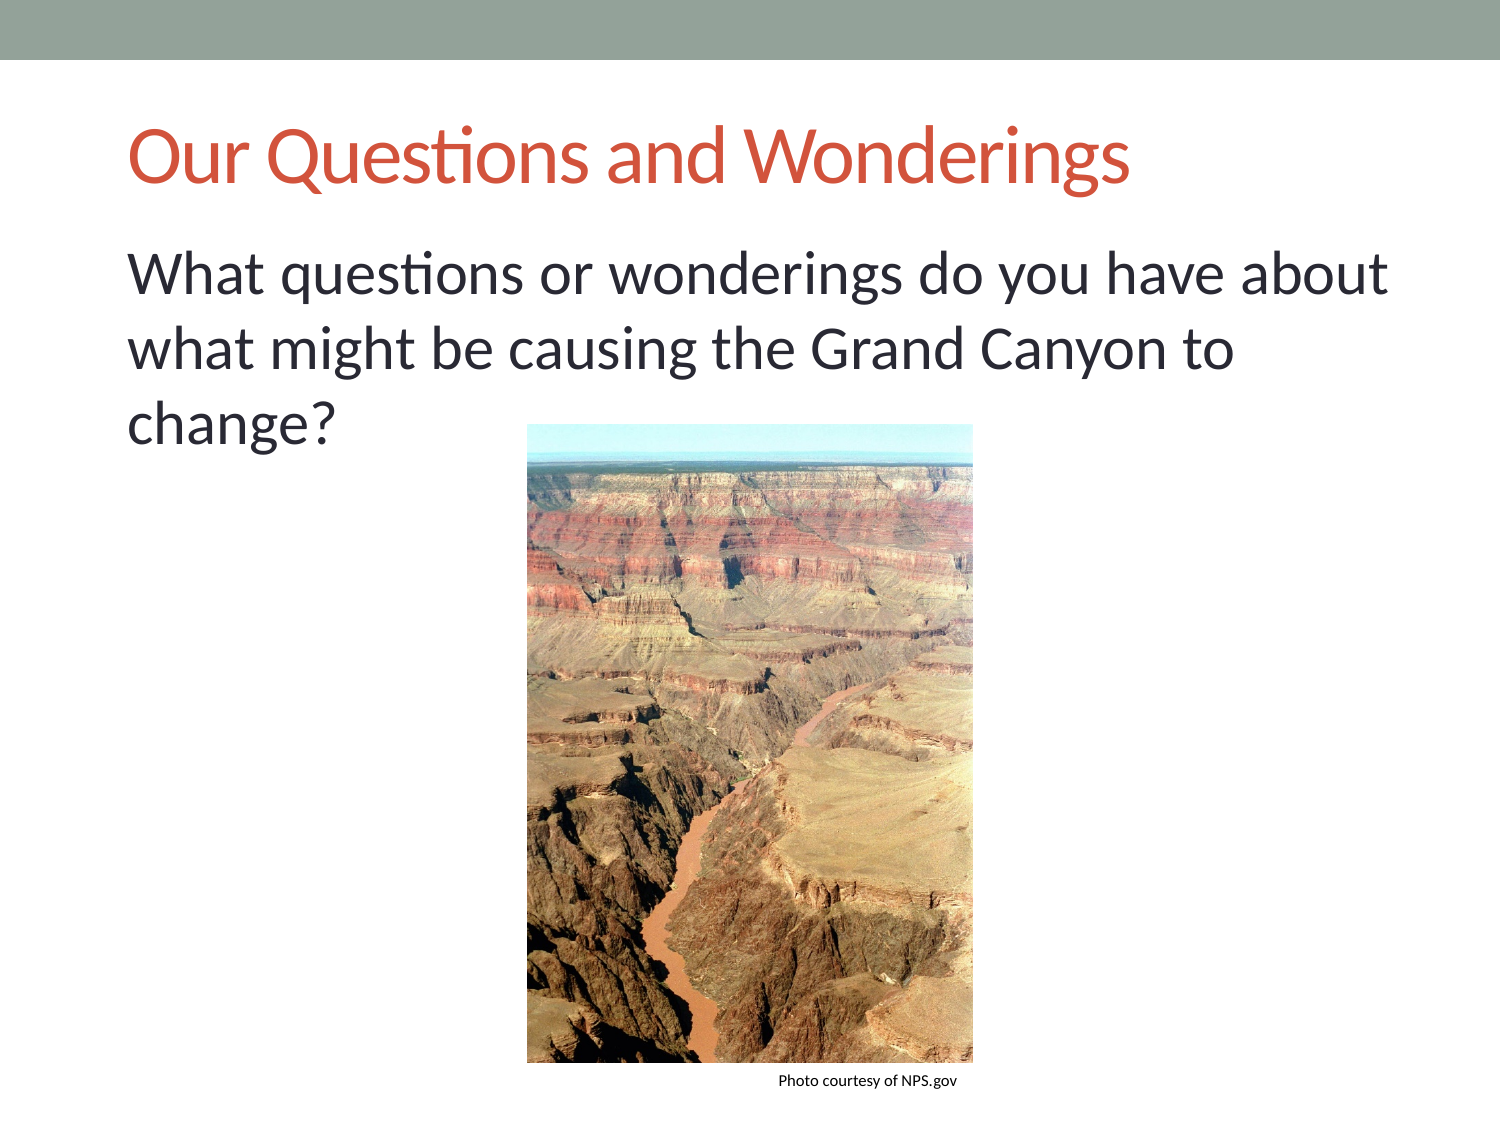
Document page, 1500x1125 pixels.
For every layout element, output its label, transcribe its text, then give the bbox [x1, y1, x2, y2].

text_box Photo courtesy of NPS.gov [763, 1071, 973, 1098]
title Our Questions and Wonderings [112, 50, 1438, 250]
picture [527, 424, 973, 1063]
list What questions or wonderings do you have about what might be causing the Grand Canyon to change? [112, 224, 1425, 450]
